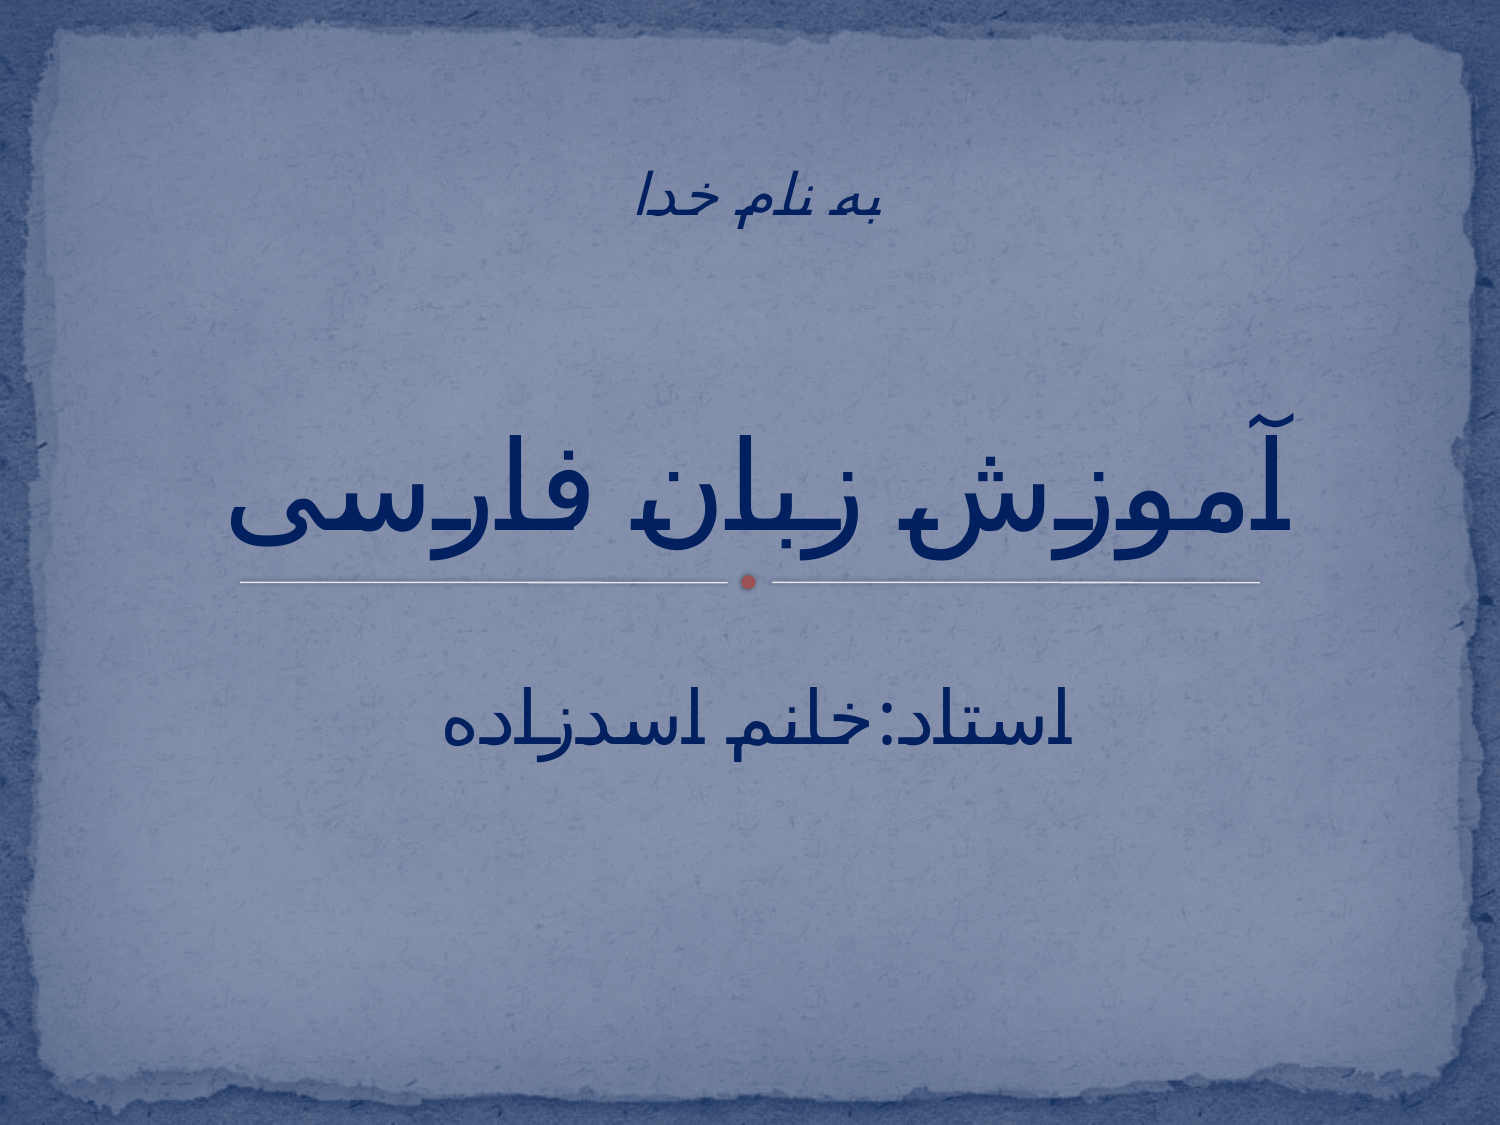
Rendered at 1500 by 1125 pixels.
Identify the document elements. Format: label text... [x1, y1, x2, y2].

subtitle به نام خدا آموزش زبان فارسی استاد:خانم اسدزاده [75, 149, 1438, 795]
